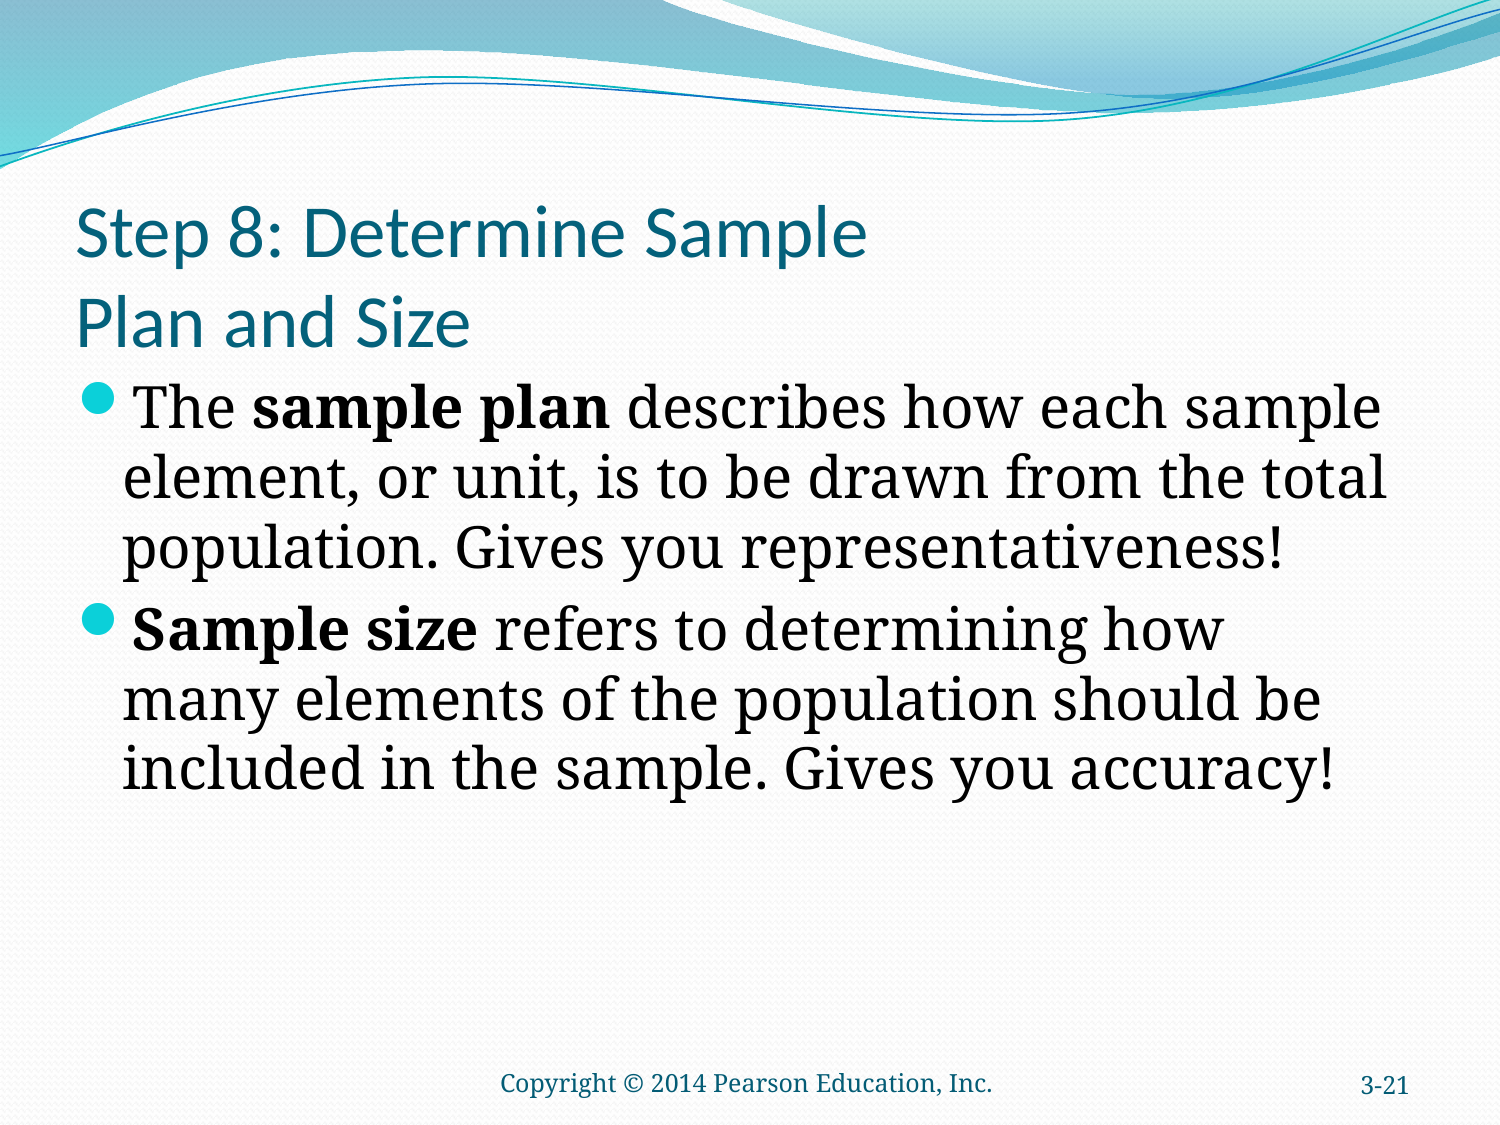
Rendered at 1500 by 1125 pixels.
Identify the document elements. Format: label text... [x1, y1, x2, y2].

title Step 8: Determine Sample Plan and Size [74, 174, 1426, 363]
list The sample plan describes how each sample element, or unit, is to be drawn from the total population. Gives you representativeness! Sample size refers to determining how many elements of the population should be included in the sample. Gives you accuracy! [62, 362, 1413, 1083]
